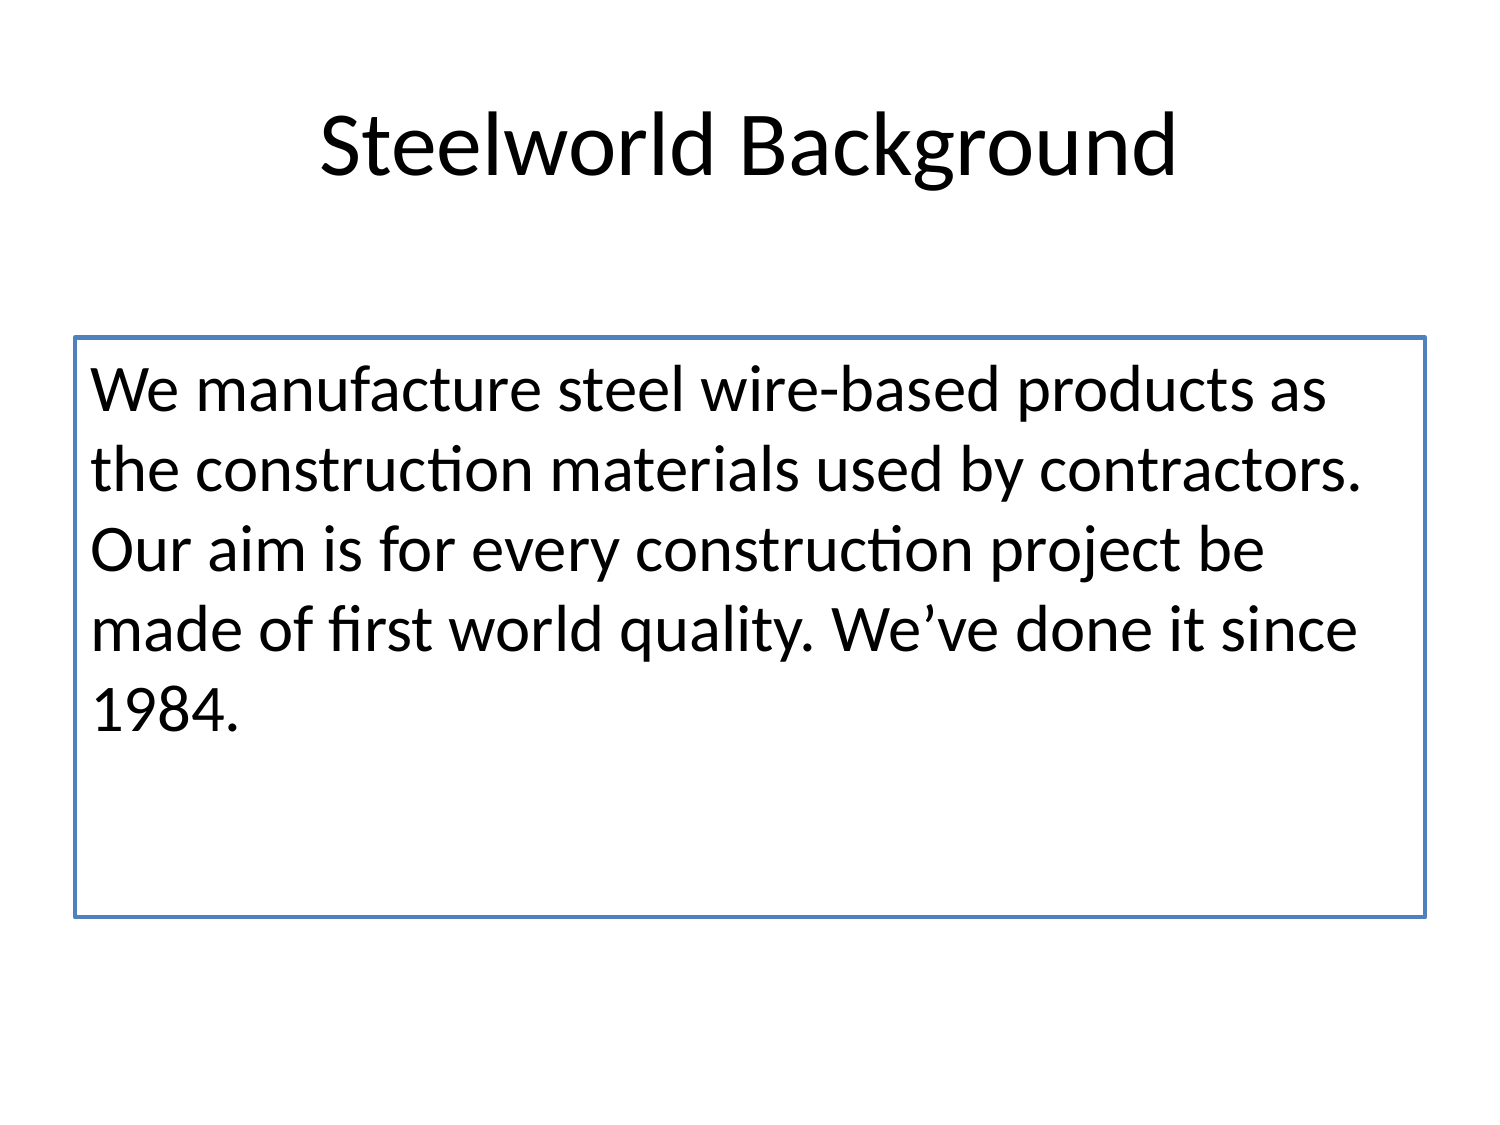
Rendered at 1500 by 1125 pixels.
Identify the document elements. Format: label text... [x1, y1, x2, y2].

title Steelworld Background [75, 45, 1425, 233]
list We manufacture steel wire-based products as the construction materials used by contractors. Our aim is for every construction project be made of first world quality. We’ve done it since 1984. [73, 335, 1427, 919]
